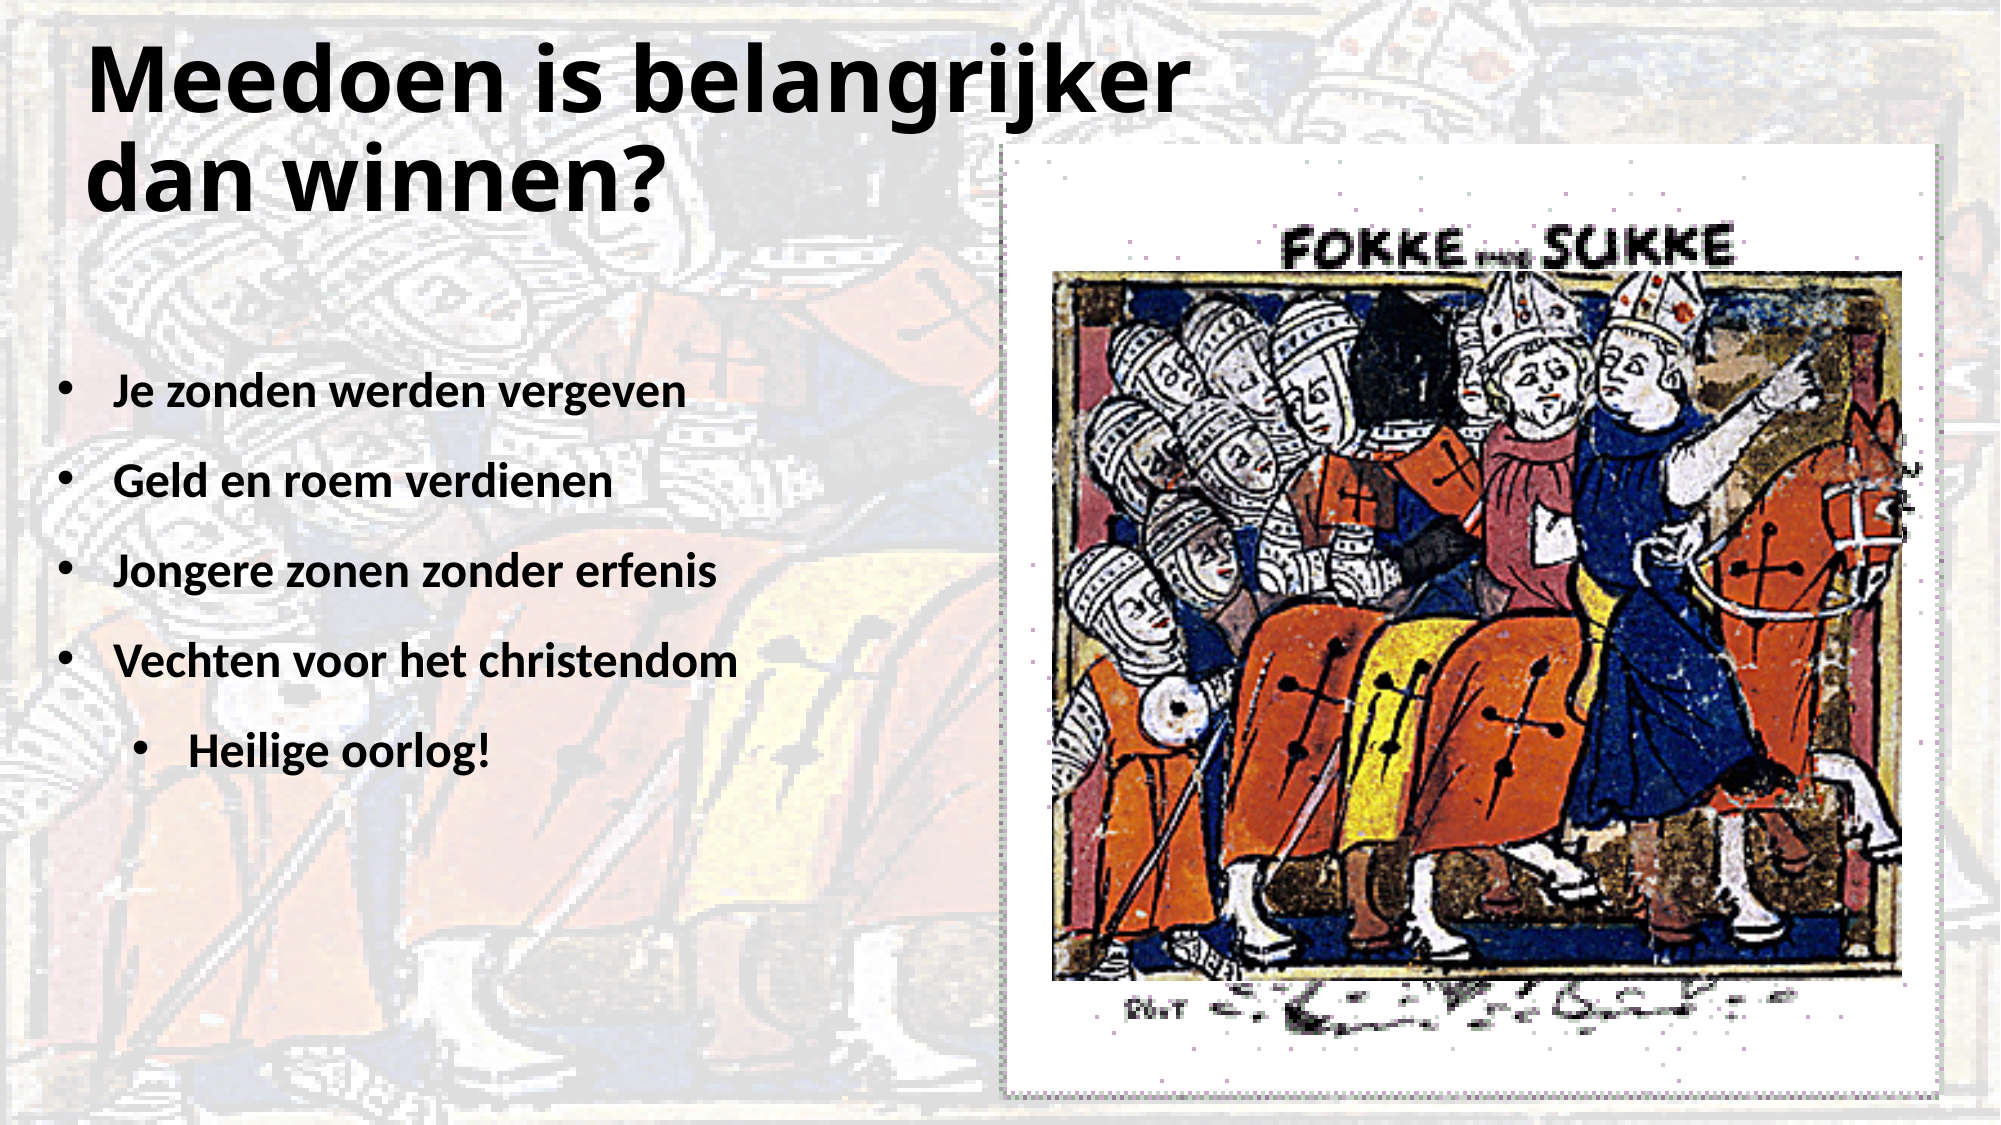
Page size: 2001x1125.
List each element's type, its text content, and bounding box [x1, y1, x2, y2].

text_box Meedoen is belangrijker dan winnen? [69, 25, 1289, 152]
picture [999, 144, 1944, 1100]
text_box Je zonden werden vergeven Geld en roem verdienen Jongere zonen zonder erfenis Vechten voor het christendom Heilige oorlog! [42, 320, 970, 845]
